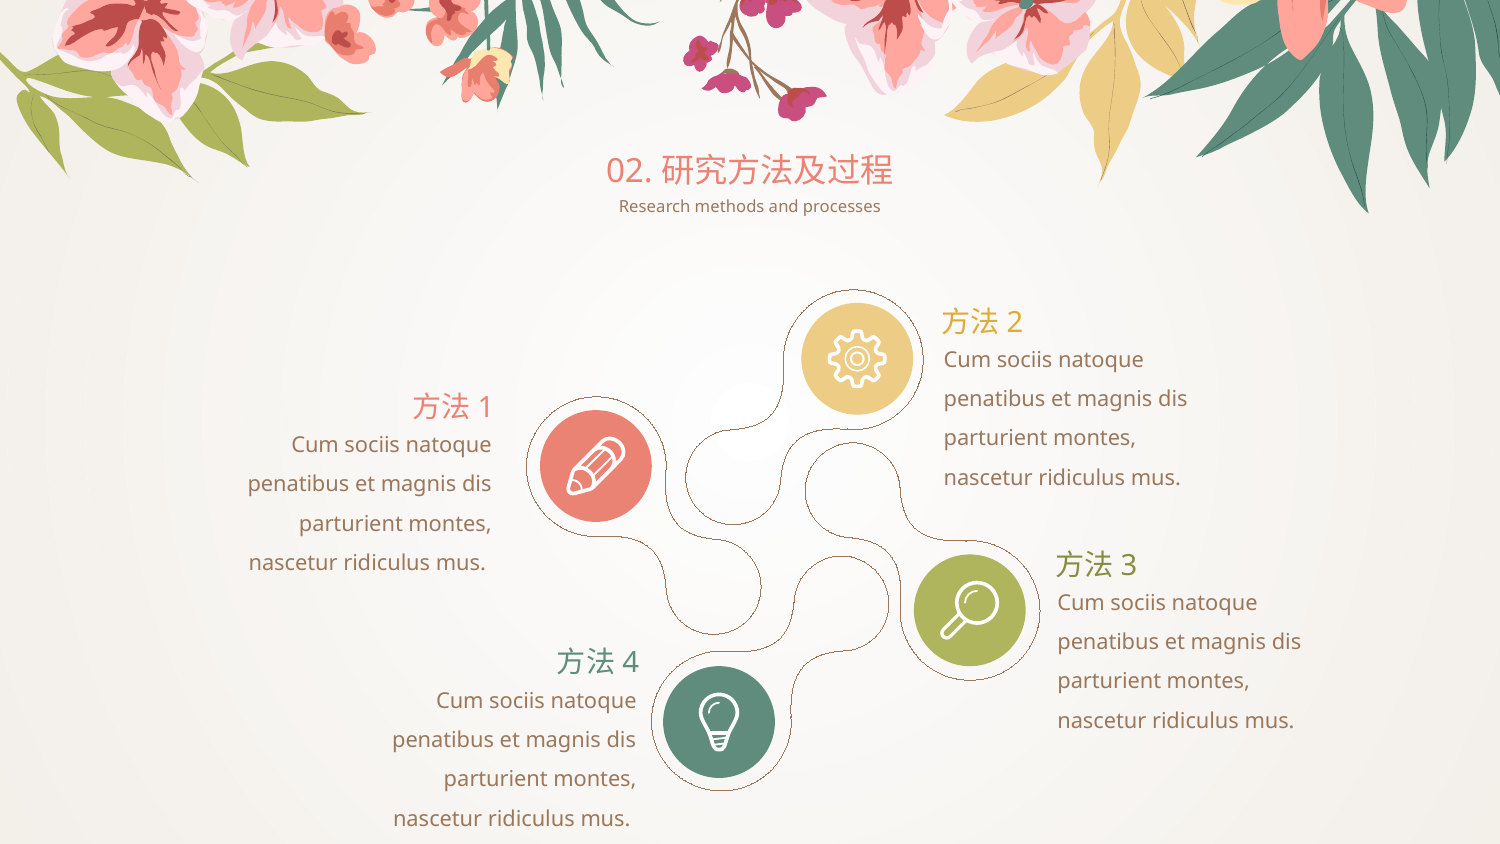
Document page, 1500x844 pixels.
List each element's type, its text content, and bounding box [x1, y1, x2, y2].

text_box [707, 701, 720, 714]
text_box 方法4 [542, 636, 654, 687]
text_box 方法2 [926, 295, 1039, 346]
text_box [801, 302, 914, 415]
text_box [566, 436, 626, 496]
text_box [827, 329, 887, 389]
text_box 02.研究方法及过程 [591, 142, 909, 197]
text_box Cum sociis natoque penatibus et magnis dis parturient montes, nascetur ridiculus mus. [190, 410, 507, 583]
text_box Cum sociis natoque penatibus et magnis dis parturient montes, nascetur ridiculus mus. [928, 324, 1245, 497]
text_box [685, 289, 924, 525]
text_box [526, 396, 762, 635]
text_box Research methods and processes [604, 188, 896, 224]
text_box Cum sociis natoque penatibus et magnis dis parturient montes, nascetur ridiculus mus. [335, 665, 652, 838]
text_box [805, 442, 1041, 681]
text_box 方法1 [397, 380, 510, 431]
text_box [652, 556, 889, 791]
text_box [663, 666, 775, 778]
text_box 方法3 [1040, 538, 1153, 589]
text_box [540, 410, 652, 522]
text_box Cum sociis natoque penatibus et magnis dis parturient montes, nascetur ridiculus mus. [1042, 567, 1359, 740]
text_box [698, 692, 740, 752]
